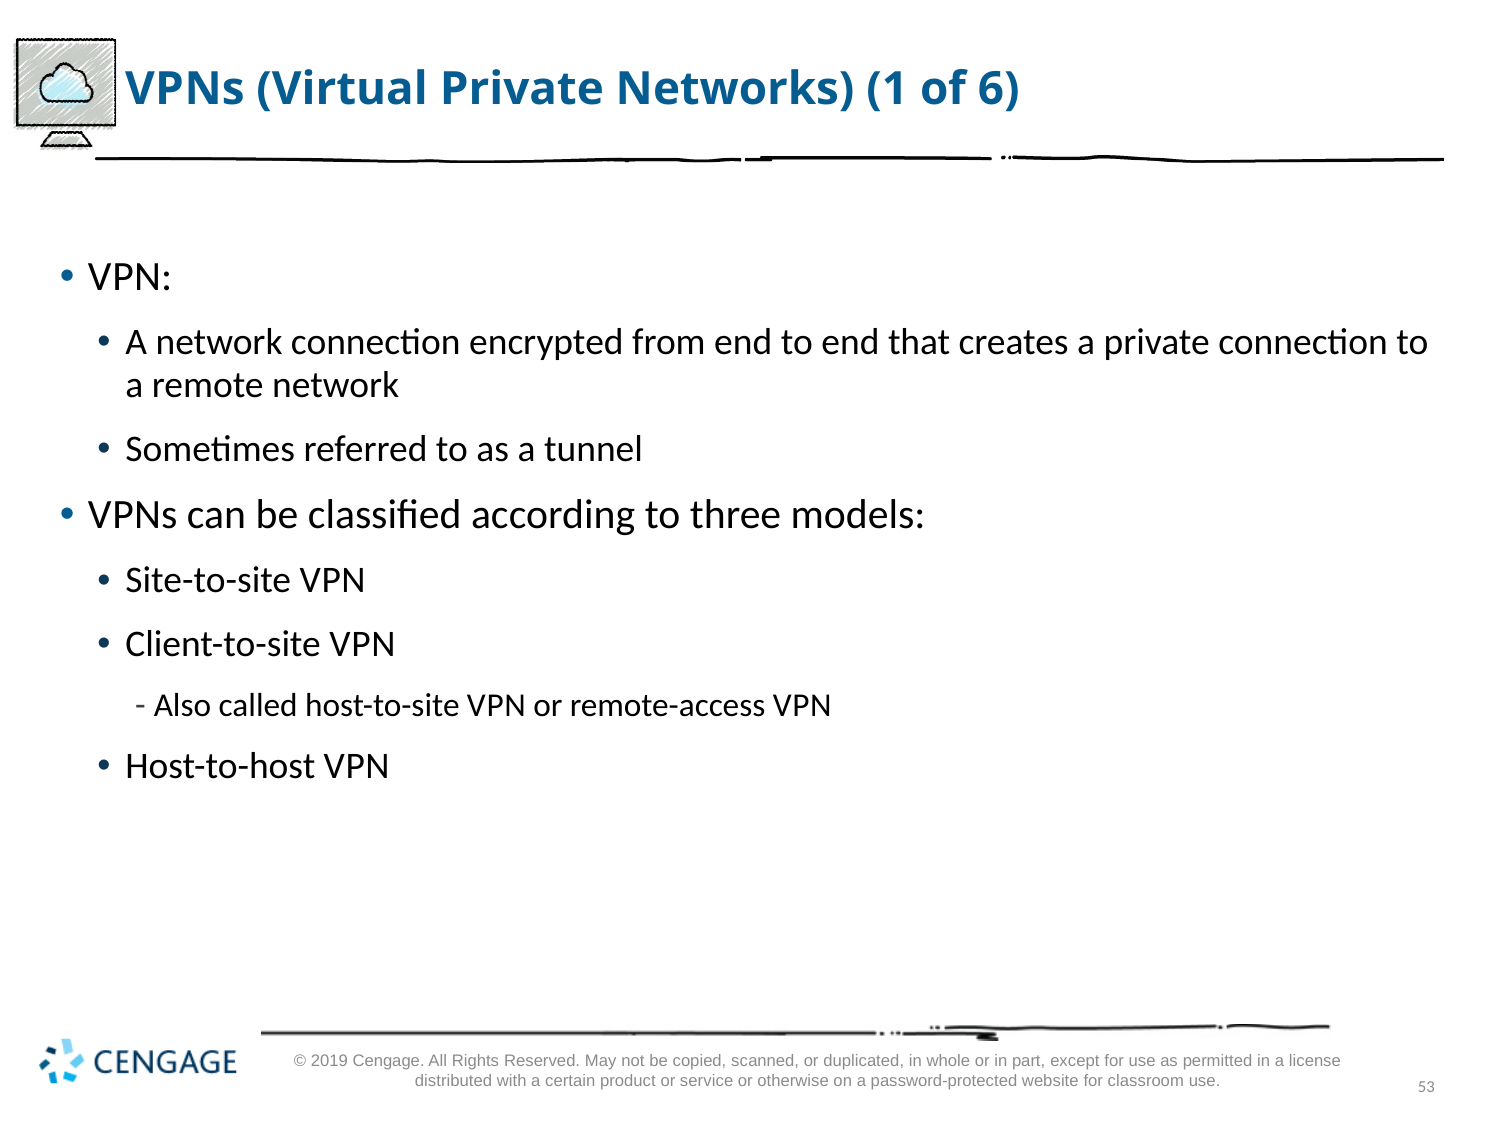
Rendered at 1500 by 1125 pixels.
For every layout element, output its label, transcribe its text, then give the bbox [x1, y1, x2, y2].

picture [95, 155, 1444, 163]
picture [261, 1024, 1331, 1041]
title V P Ns (Virtual Private Networks) (1 of 6) [125, 66, 1442, 116]
footer © 2019 Cengage. All Rights Reserved. May not be copied, scanned, or duplicated, in whole or in part, except for use as permitted in a license distributed with a certain product or service or otherwise on a password-protected website for classroom use. [262, 1050, 1375, 1091]
list V P N: A network connection encrypted from end to end that creates a private connection to a remote network Sometimes referred to as a tunnel V P Ns can be classified according to three models: Site-to-site V P N Client-to-site V P N Also called host-to-site V P N or remote-access V P N Host-to-host V P N [59, 252, 1441, 793]
picture [13, 36, 117, 151]
picture [19, 1025, 249, 1096]
